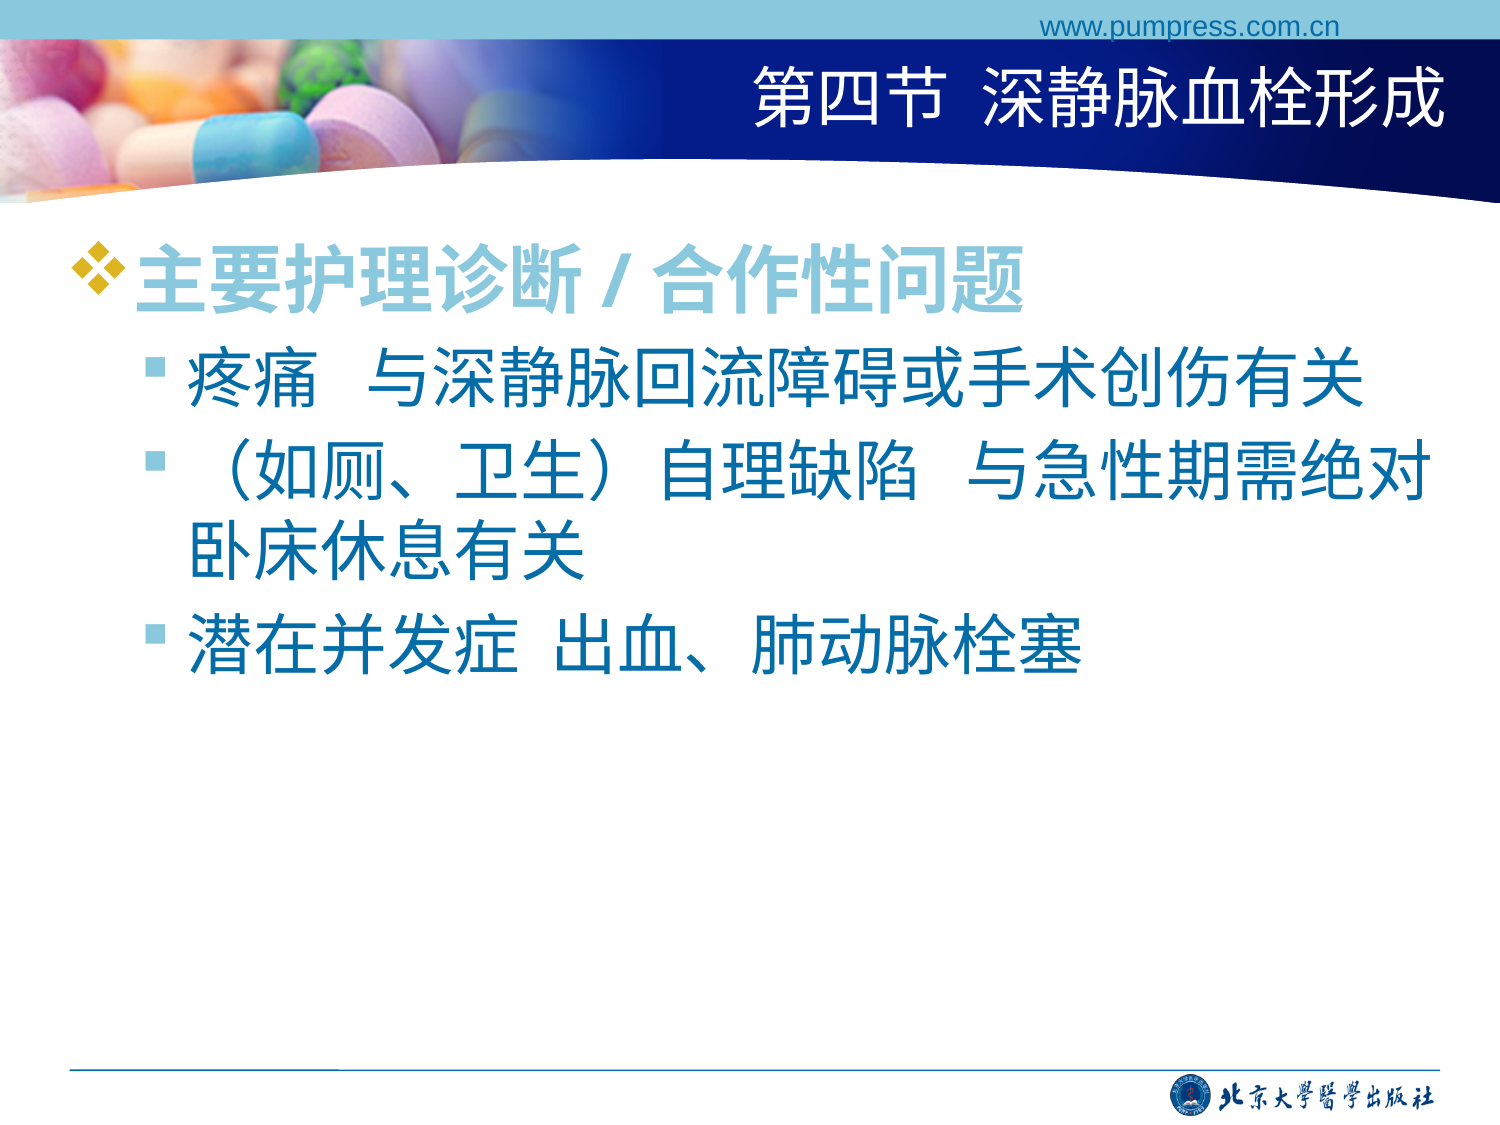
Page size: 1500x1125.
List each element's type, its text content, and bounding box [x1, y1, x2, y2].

slide_number www.pumpress.com.cn [1025, 0, 1463, 38]
picture [0, 40, 1500, 203]
list 主要护理诊断/合作性问题 疼痛 与深静脉回流障碍或手术创伤有关 （如厕、卫生）自理缺陷 与急性期需绝对卧床休息有关 潜在并发症 出血、肺动脉栓塞 [49, 224, 1463, 1026]
title 第四节 深静脉血栓形成 [137, 49, 1463, 143]
picture [1170, 1074, 1436, 1118]
